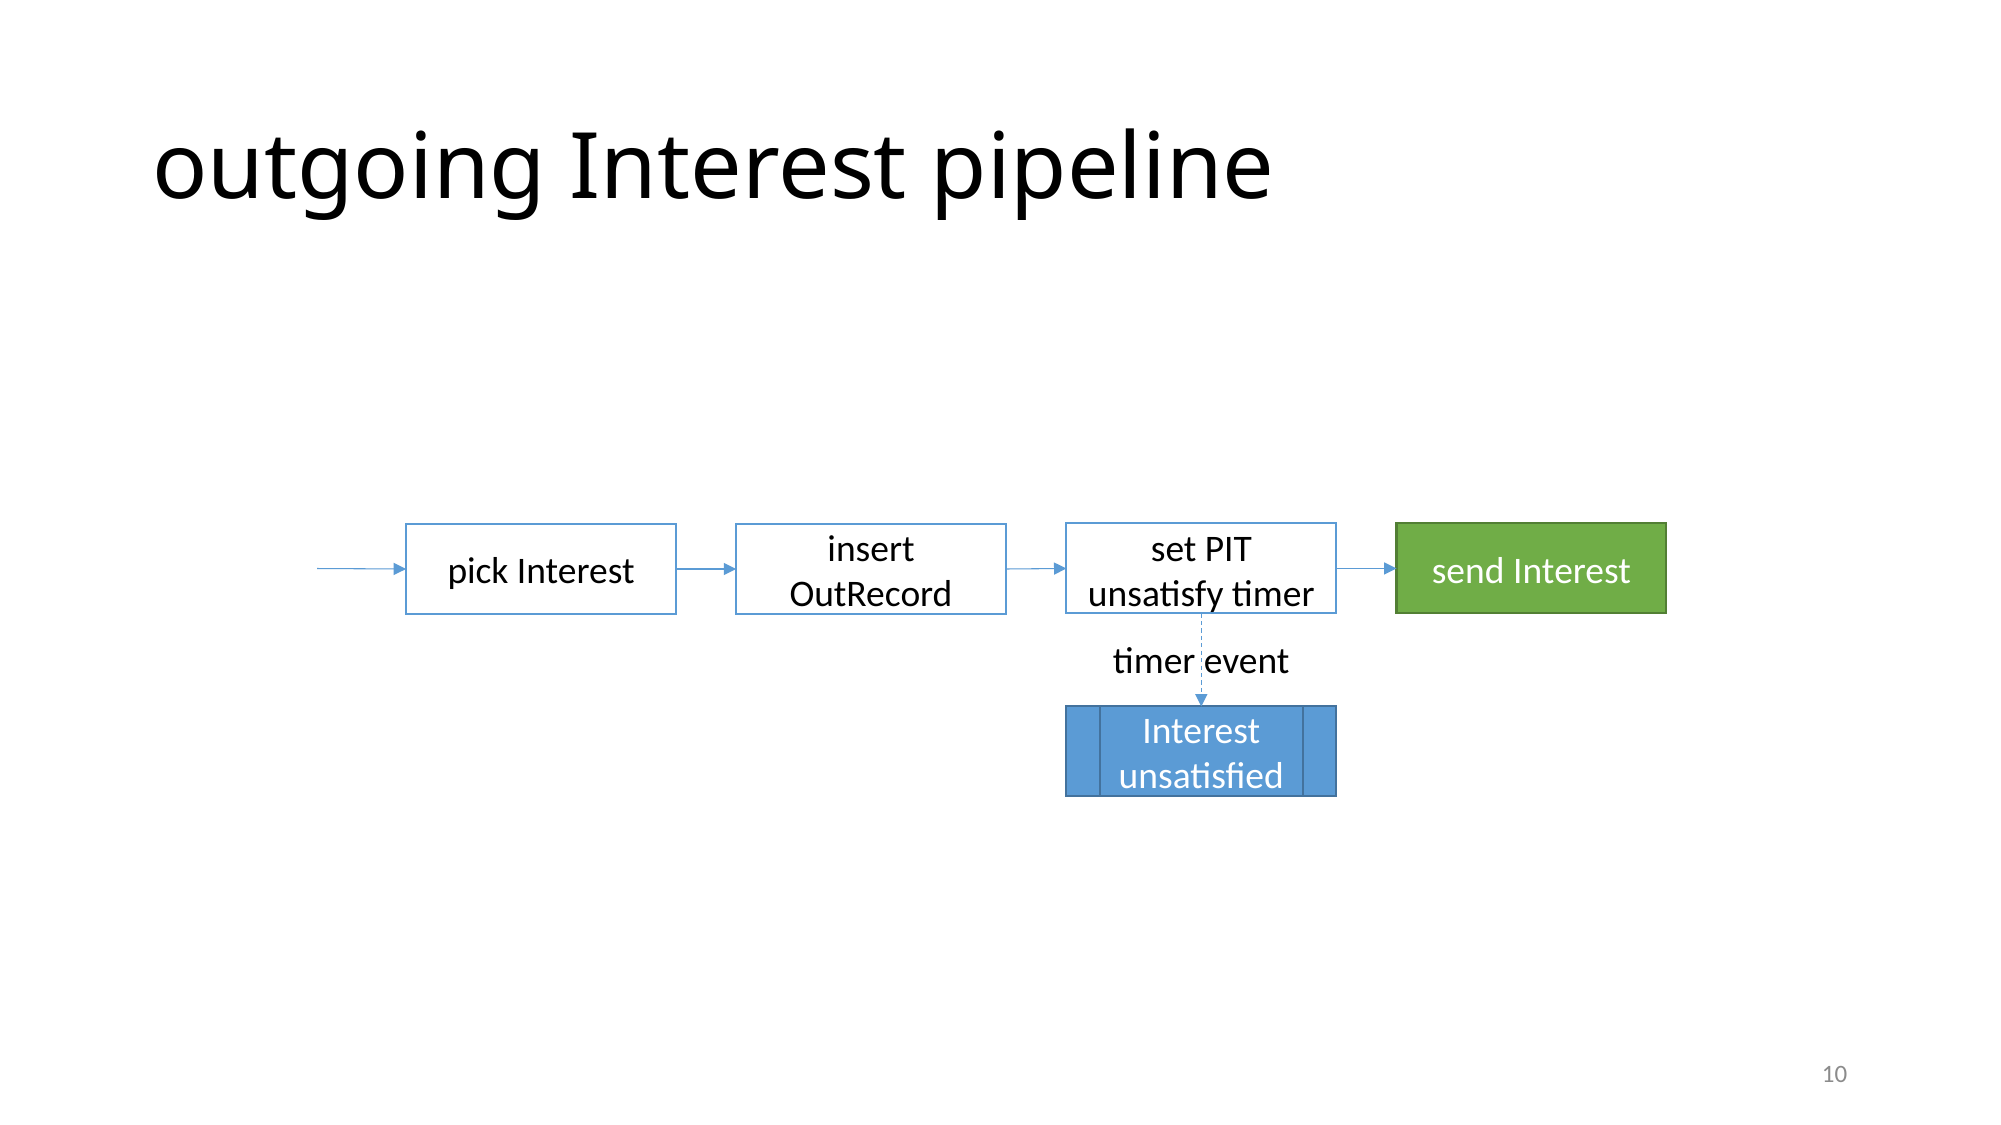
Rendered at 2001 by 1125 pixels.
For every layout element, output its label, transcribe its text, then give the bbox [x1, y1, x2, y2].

text_box Interest unsatisfied [1065, 705, 1337, 797]
text_box set PIT unsatisfy timer [1065, 522, 1337, 614]
title outgoing Interest pipeline [137, 59, 1863, 278]
text_box send Interest [1395, 522, 1667, 614]
text_box timer event [1098, 628, 1201, 688]
text_box insert OutRecord [735, 523, 1007, 615]
slide_number 10 [1412, 1042, 1863, 1103]
text_box pick Interest [405, 523, 677, 615]
text_box timer event [1202, 628, 1305, 688]
